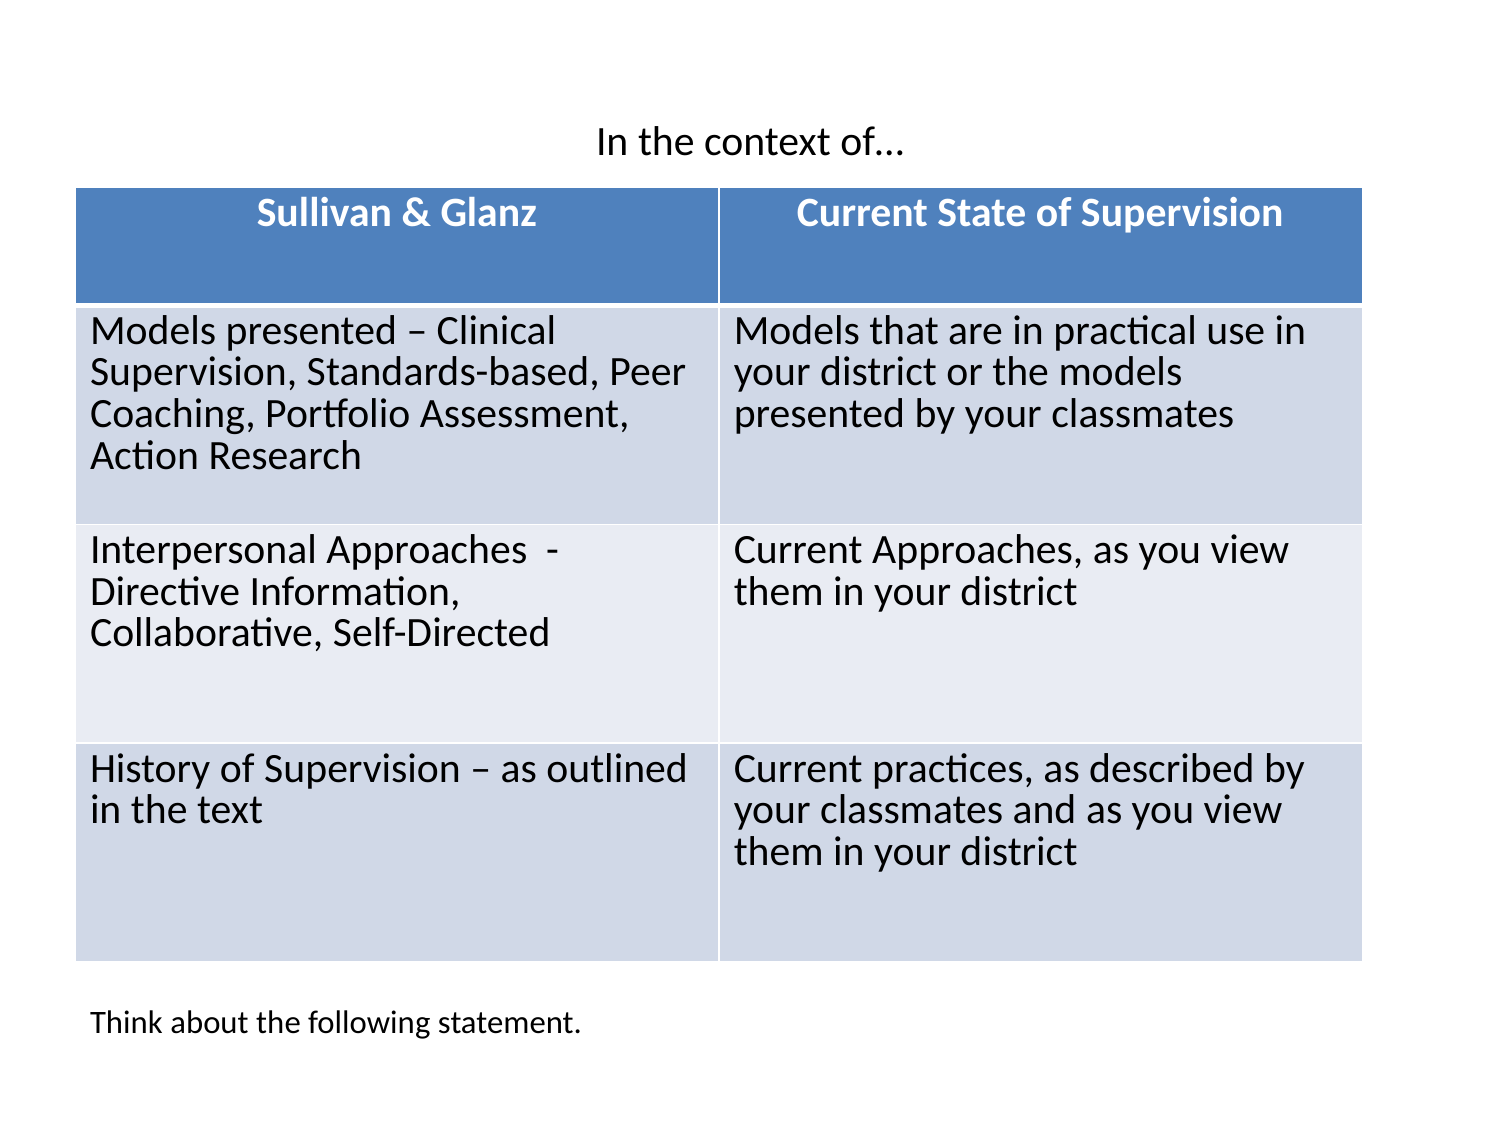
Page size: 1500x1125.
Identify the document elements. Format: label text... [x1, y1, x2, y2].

table_header Sullivan & Glanz [76, 188, 718, 303]
table_cell Models presented – Clinical Supervision, Standards-based, Peer Coaching, Portfolio Assessment, Action Research [76, 308, 718, 524]
table_cell Models that are in practical use in your district or the models presented by your classmates [720, 308, 1362, 524]
table_cell Current practices, as described by your classmates and as you view them in your district [720, 744, 1362, 961]
list Think about the following statement. [75, 262, 1425, 1063]
table_cell Interpersonal Approaches - Directive Information, Collaborative, Self-Directed [76, 525, 718, 742]
title In the context of… [75, 45, 1425, 233]
table_header Current State of Supervision [720, 188, 1362, 303]
table_cell History of Supervision – as outlined in the text [76, 744, 718, 961]
table_cell Current Approaches, as you view them in your district [720, 525, 1362, 742]
